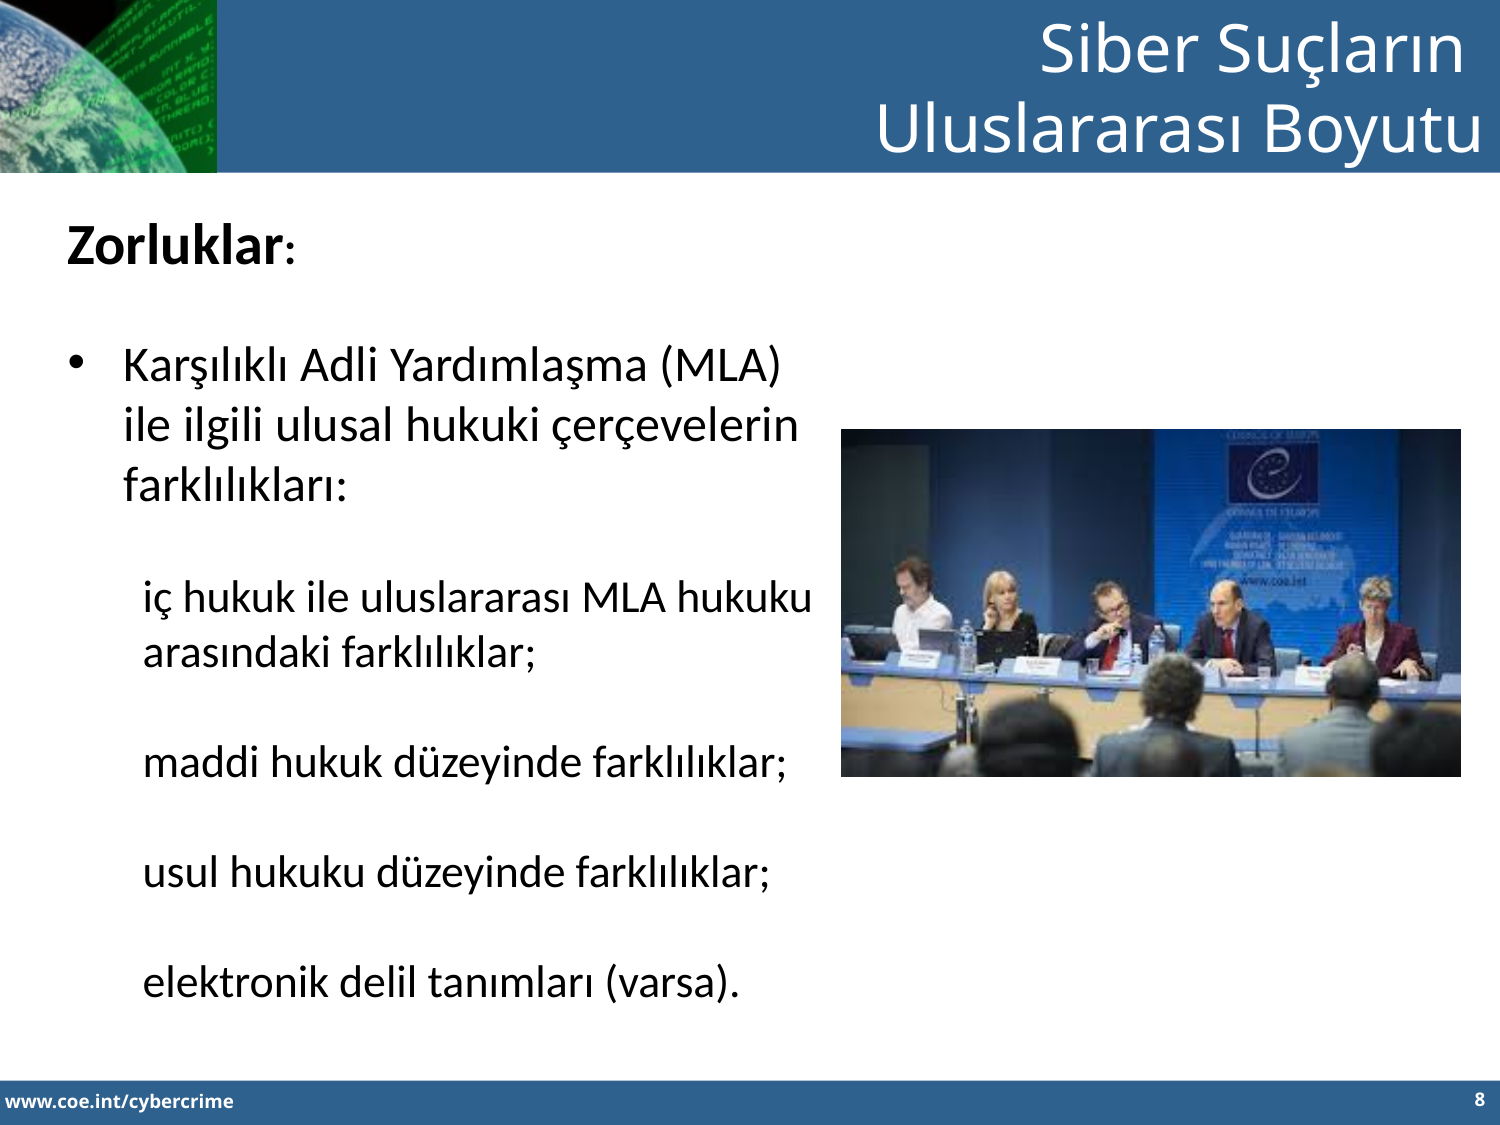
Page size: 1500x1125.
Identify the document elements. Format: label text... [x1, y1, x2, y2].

text_box Zorluklar: Karşılıklı Adli Yardımlaşma (MLA) ile ilgili ulusal hukuki çerçevelerin farklılıkları: iç hukuk ile uluslararası MLA hukuku arasındaki farklılıklar; maddi hukuk düzeyinde farklılıklar; usul hukuku düzeyinde farklılıklar; elektronik delil tanımları (varsa). [52, 199, 842, 1014]
picture [841, 429, 1461, 777]
slide_number 8 [1149, 1079, 1500, 1125]
text_box Siber Suçların Uluslararası Boyutu [329, 9, 1500, 162]
picture [0, 1, 217, 173]
